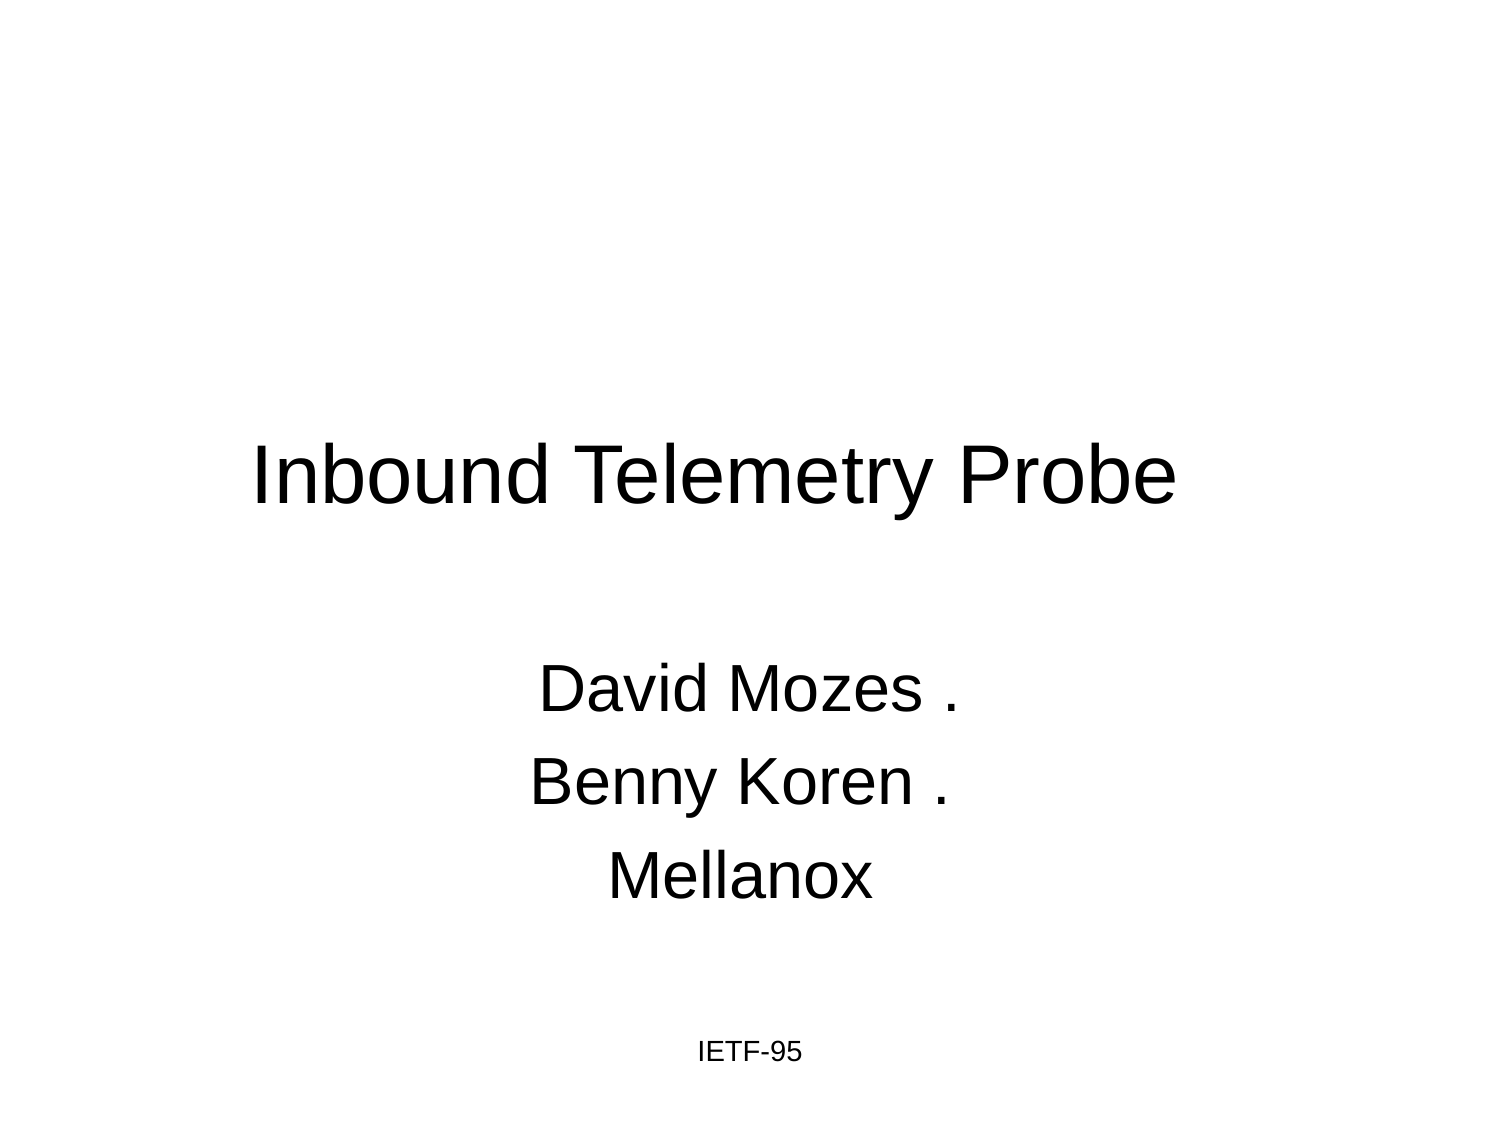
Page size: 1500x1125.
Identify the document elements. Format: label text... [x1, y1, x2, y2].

title Inbound Telemetry Probe [112, 349, 1388, 591]
footer IETF-95 [512, 1024, 988, 1103]
subtitle David Mozes . Benny Koren . Mellanox [225, 637, 1275, 925]
